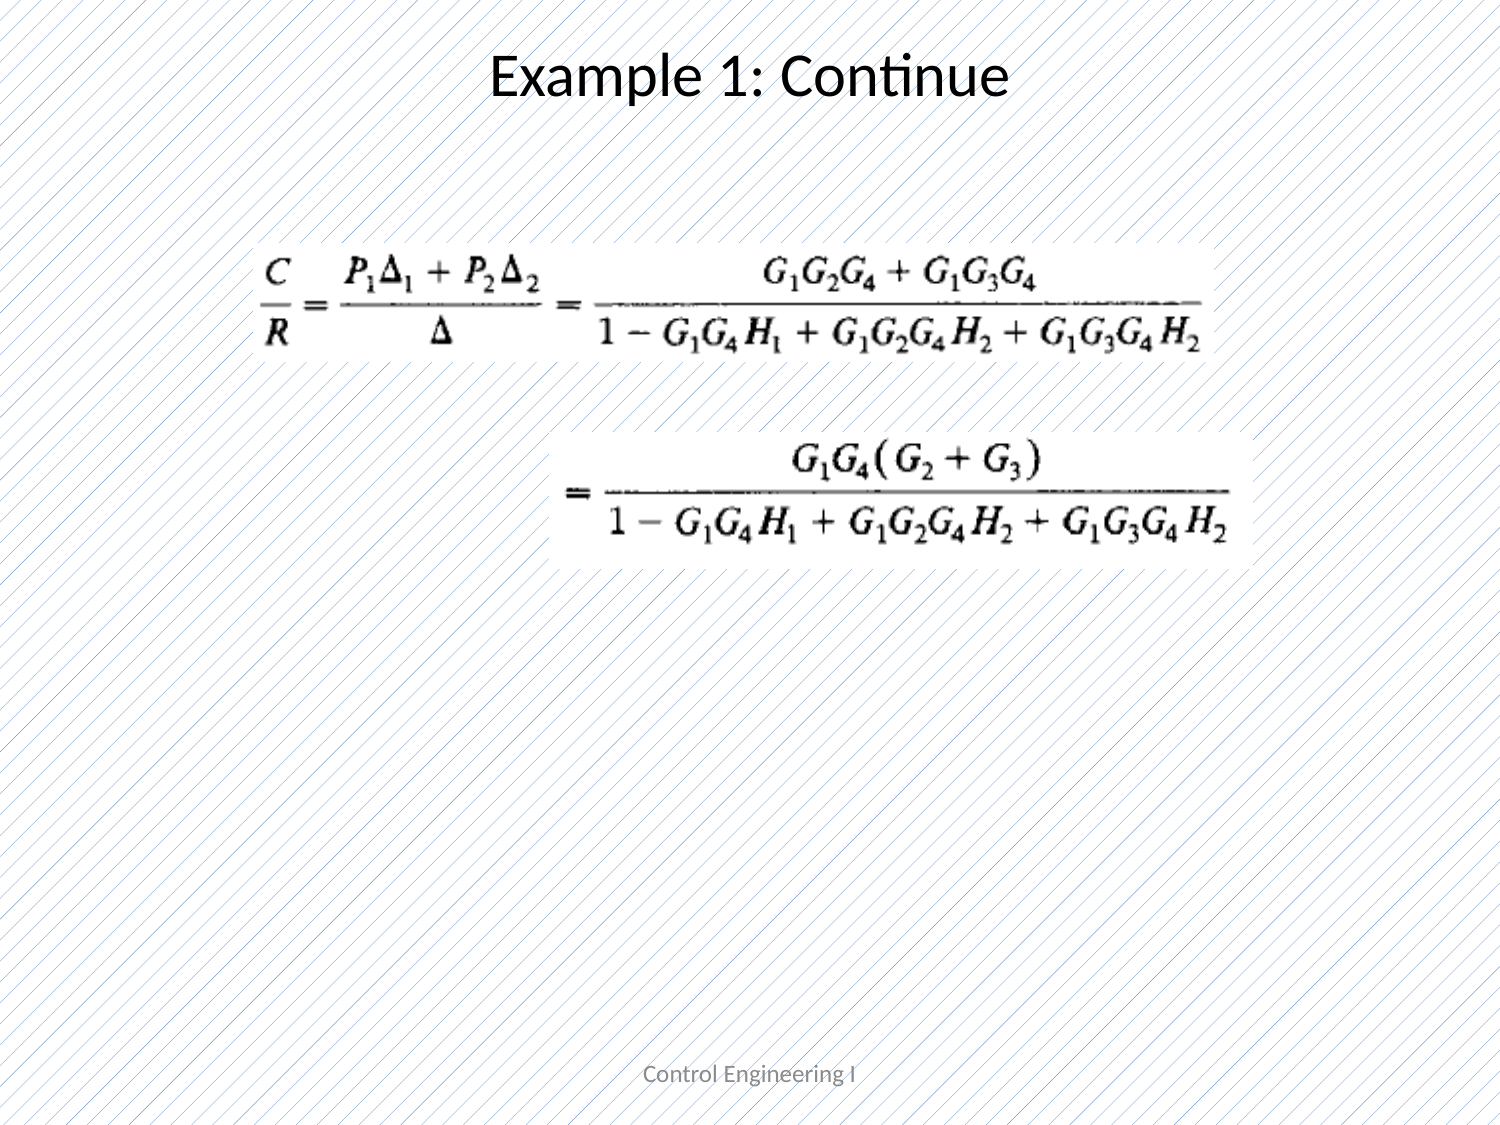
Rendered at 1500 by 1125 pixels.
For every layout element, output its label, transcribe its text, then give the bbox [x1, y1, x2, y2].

picture [548, 432, 1253, 569]
footer Control Engineering I [512, 1042, 988, 1103]
picture [253, 243, 1214, 363]
title Example 1: Continue [75, 7, 1425, 135]
